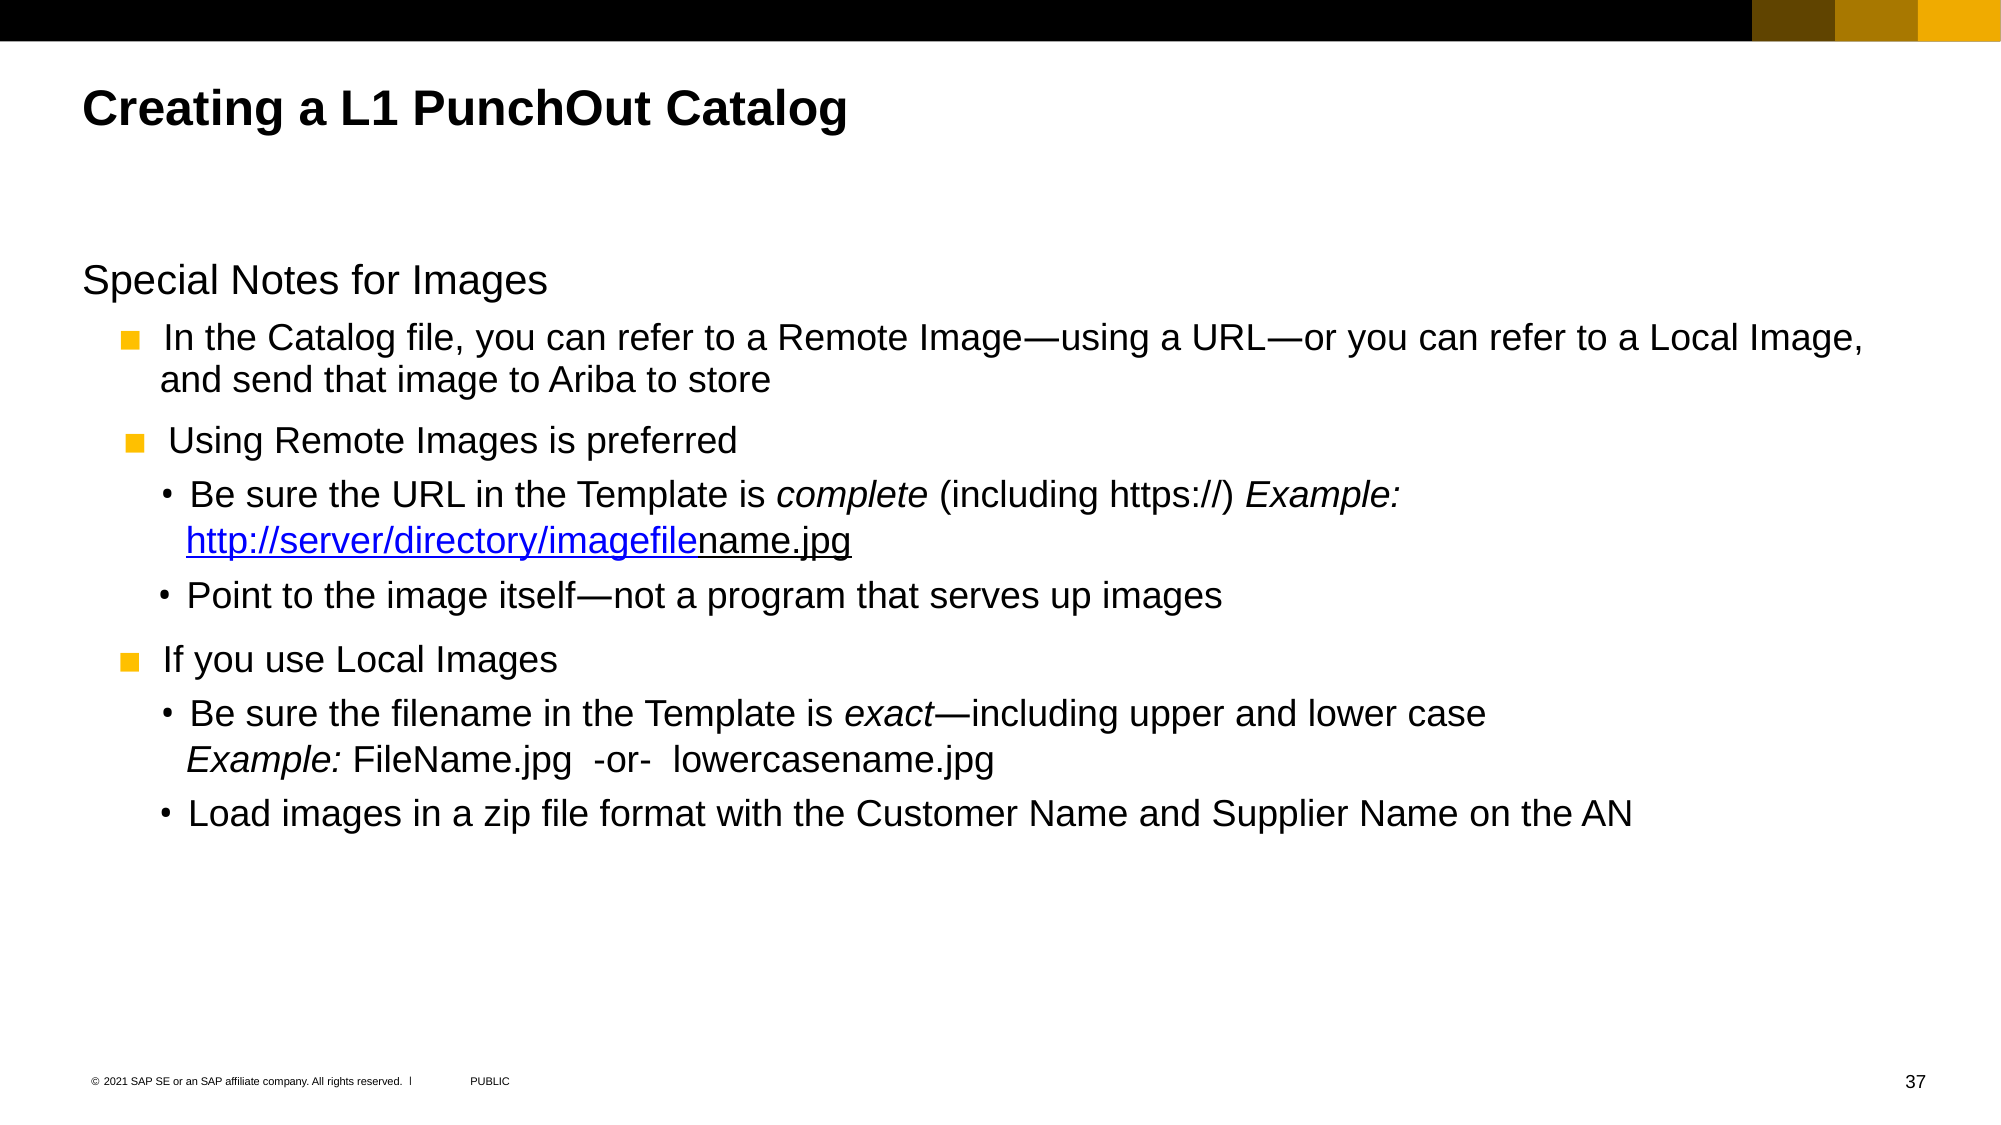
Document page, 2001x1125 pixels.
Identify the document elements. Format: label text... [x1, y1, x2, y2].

text_box [1751, 0, 1836, 42]
text_box •Be sure the URL in the Template is complete(including https://) Example: [160, 470, 1412, 516]
text_box http://server/directory/imagefilename.jpg [185, 516, 863, 562]
text_box [1836, 0, 1919, 42]
text_box ▪In the Catalog file, you can refer to a Remote Image—using a URL—or you can refer to a Local Image, [117, 312, 1875, 359]
text_box ▪If you use Local Images [117, 635, 559, 681]
text_box Creating a L1 PunchOut Catalog [82, 75, 849, 136]
text_box [0, 0, 1751, 42]
text_box [1919, 0, 2001, 42]
text_box and send that image to Aribato store ▪Using Remote Images is preferred [122, 354, 772, 462]
text_box [0, 42, 2001, 1125]
text_box Special Notes for Images [82, 252, 549, 304]
text_box ©2021 SAP SE or an SAP affiliate company. All rights reserved. ǀ PUBLIC 37 [91, 1069, 1927, 1093]
text_box •Point to the image itself—not a program that serves up images [157, 570, 1224, 616]
text_box •Be sure the filename in the Template is exact—including upper and lower case [160, 689, 1487, 735]
text_box Example: FileName.jpg -or-lowercasename.jpg [186, 735, 996, 781]
text_box •Load images in a zip file format with the Customer Name and Supplier Name on the AN [159, 789, 1635, 835]
